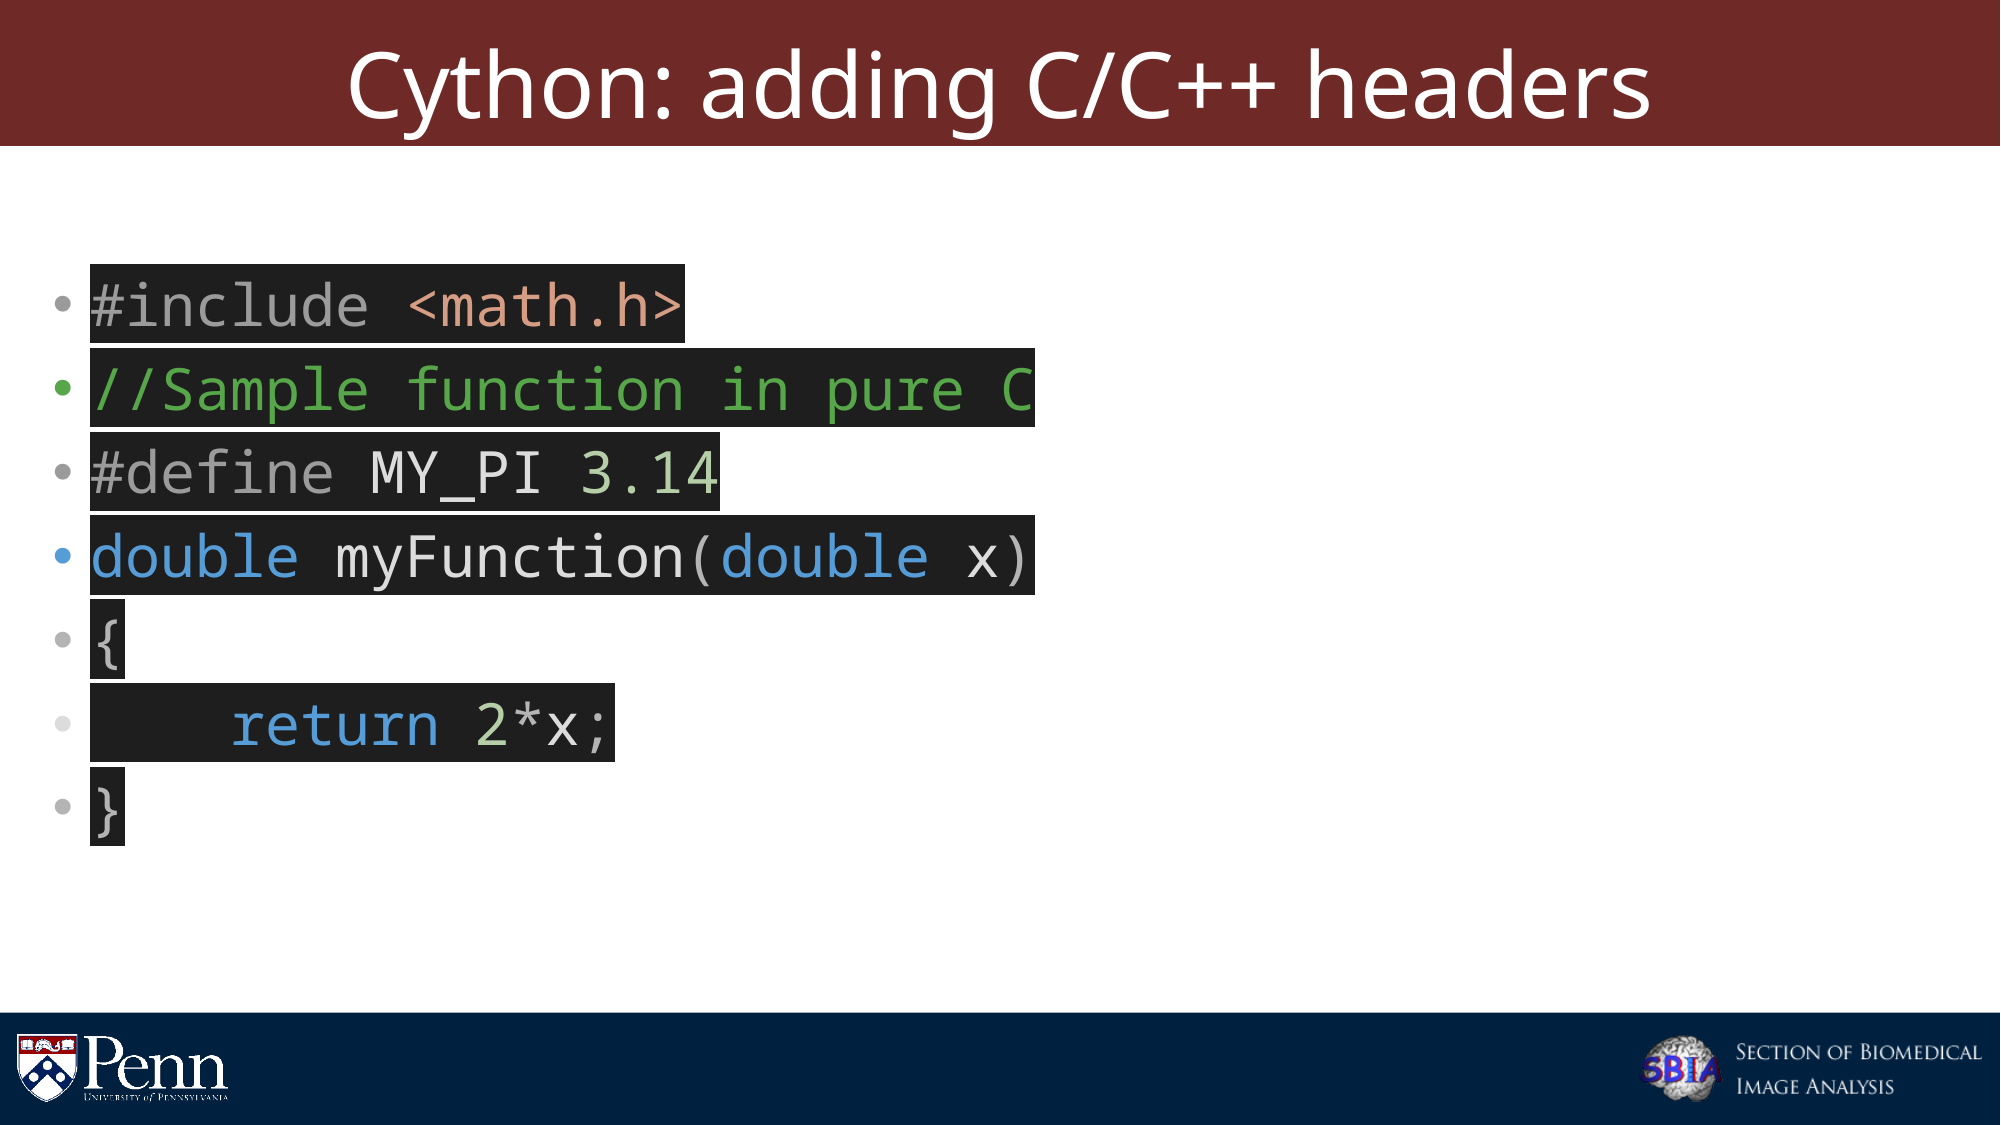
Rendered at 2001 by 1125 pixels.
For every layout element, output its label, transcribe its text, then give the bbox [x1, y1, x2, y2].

list #include <math.h> //Sample function in pure C #define MY_PI 3.14 double myFunction(double x) { return 2*x; } [37, 177, 1963, 988]
picture [1639, 1034, 1982, 1103]
title Cython: adding C/C++ headers [37, 0, 1963, 146]
picture [17, 1034, 228, 1103]
